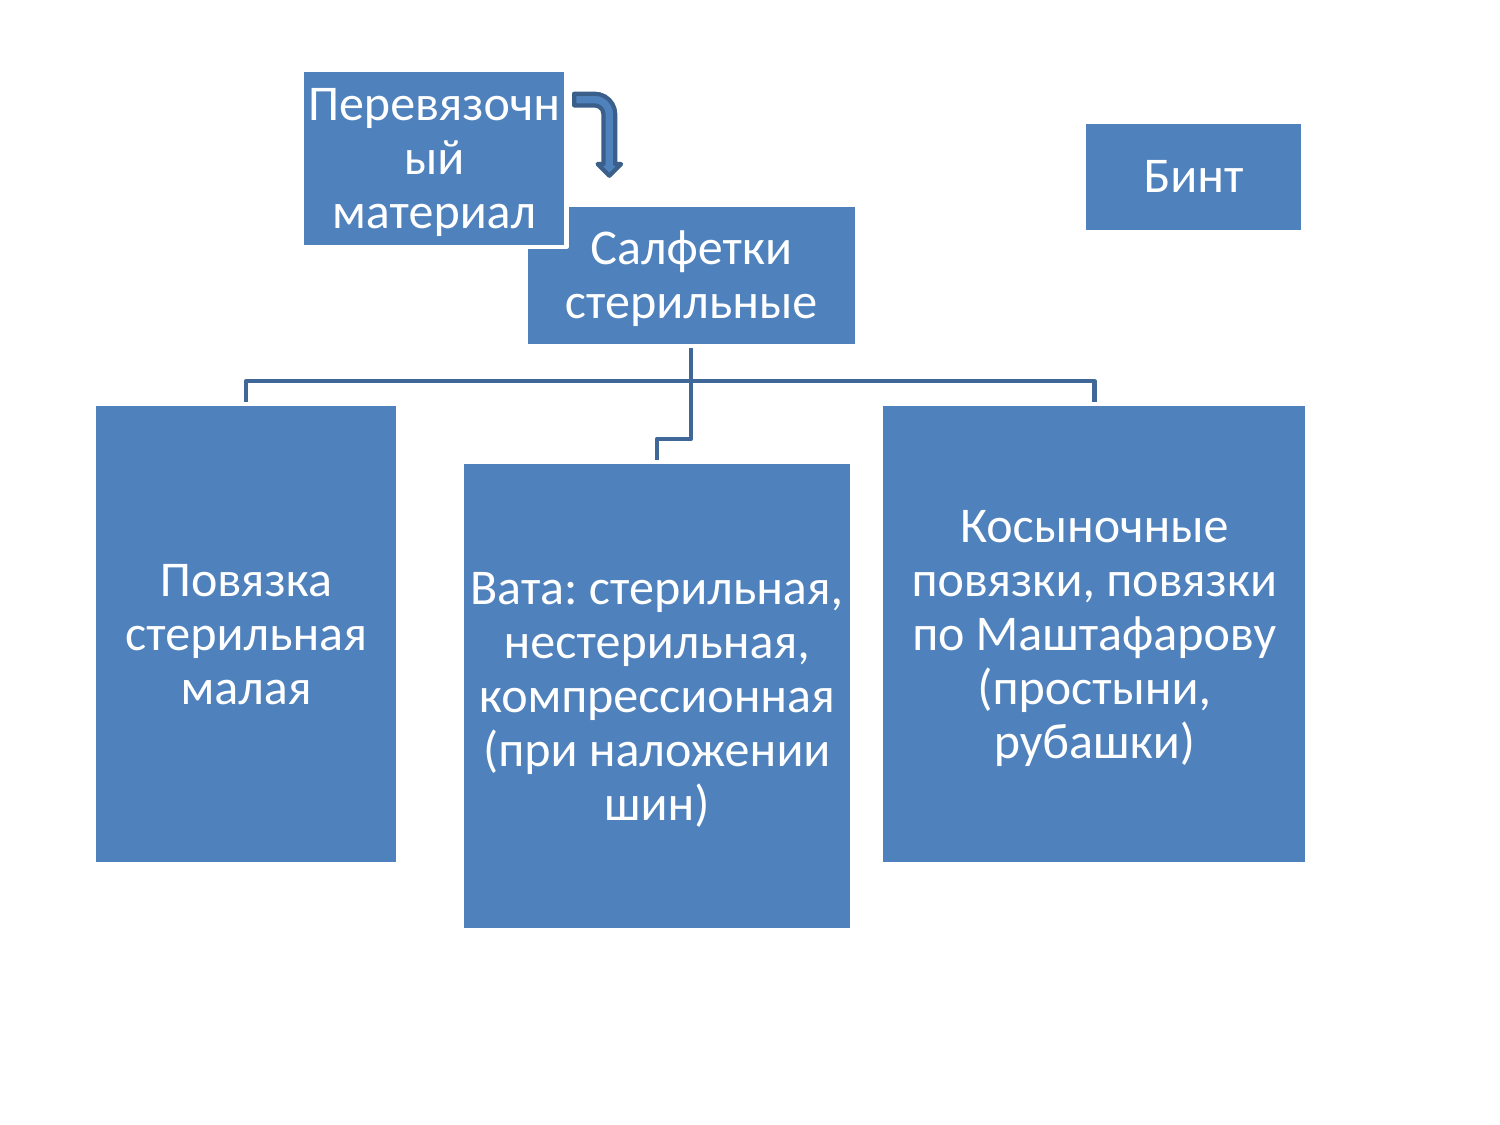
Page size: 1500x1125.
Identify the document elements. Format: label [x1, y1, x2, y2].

text_box [93, 0, 1444, 1091]
